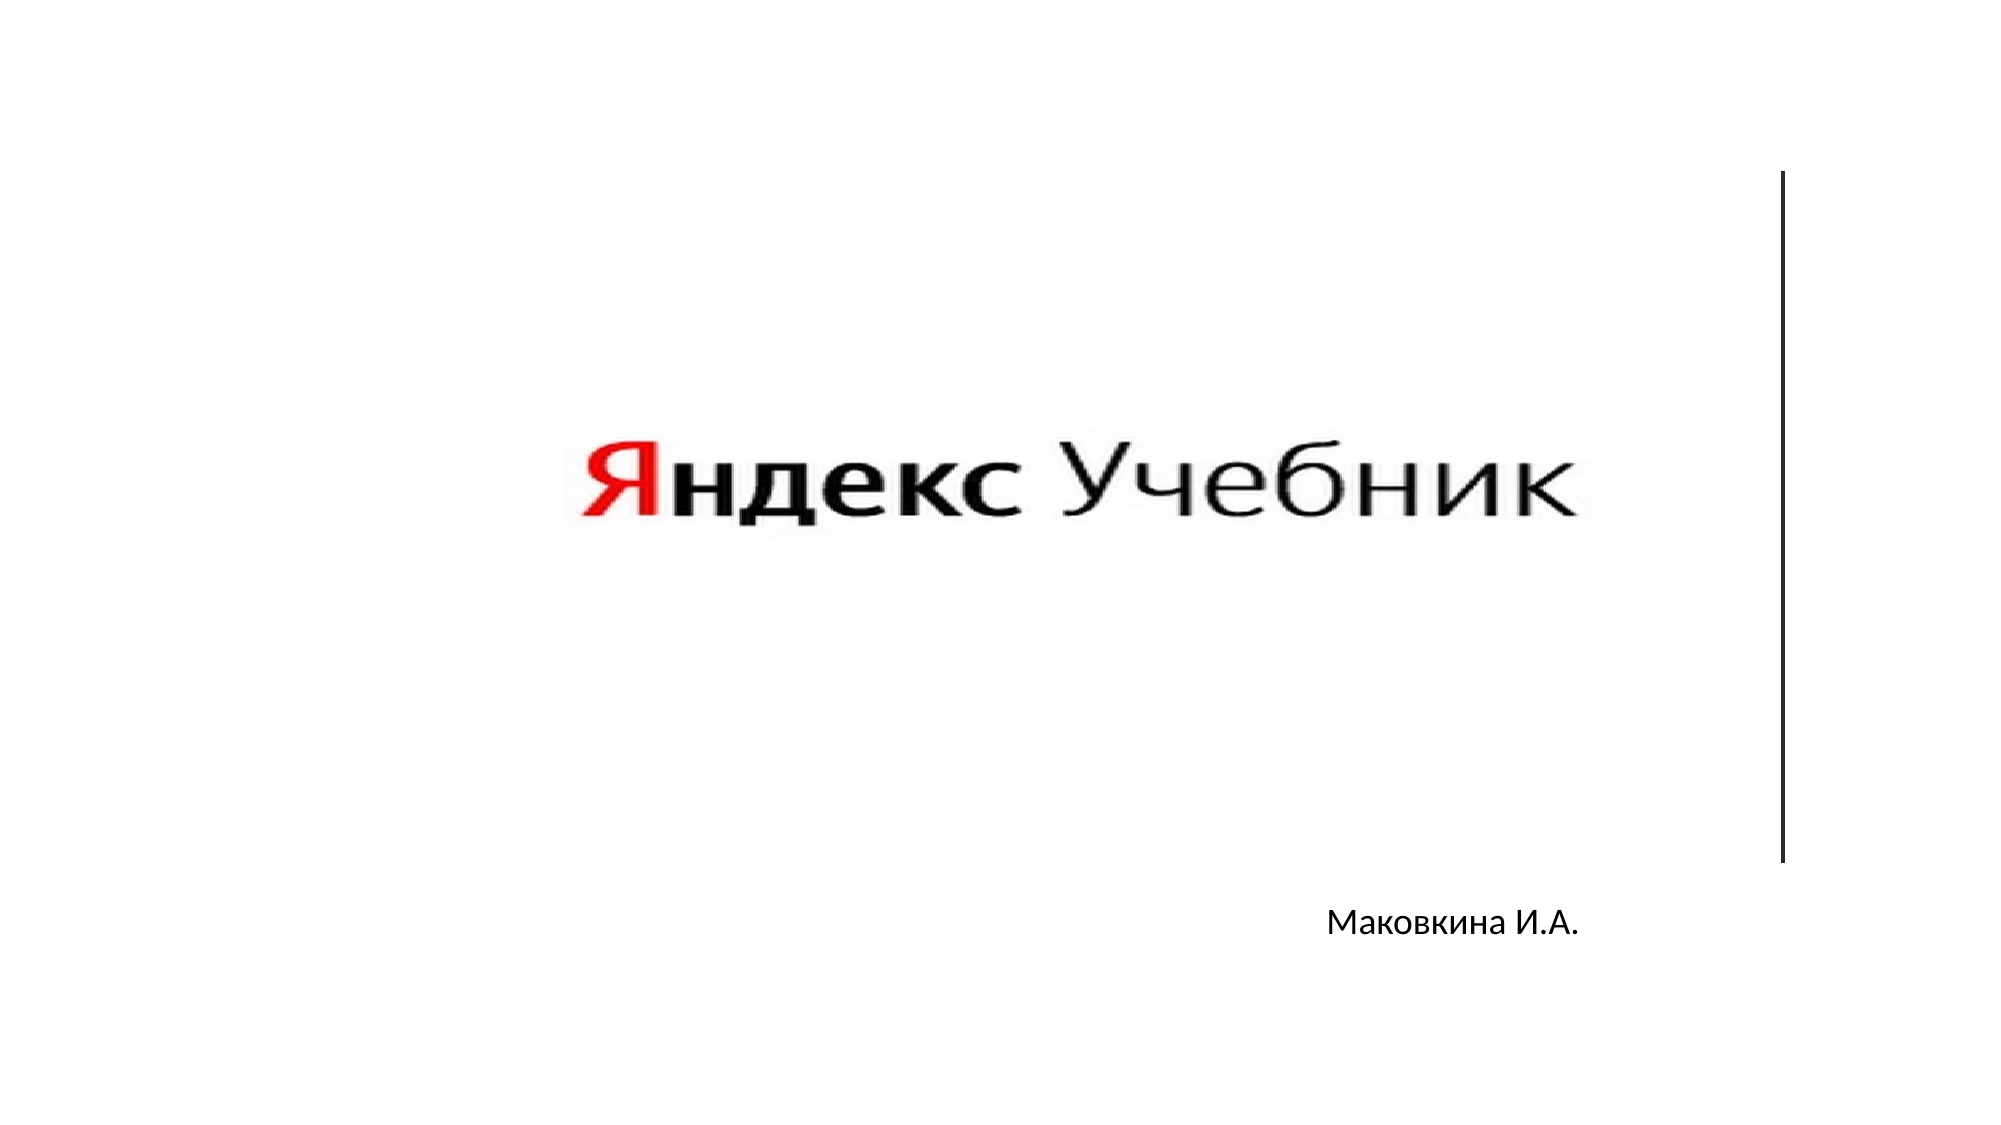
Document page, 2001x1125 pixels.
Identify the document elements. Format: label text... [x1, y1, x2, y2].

picture [378, 171, 1785, 863]
text_box Маковкина И.А. [1311, 889, 1596, 950]
